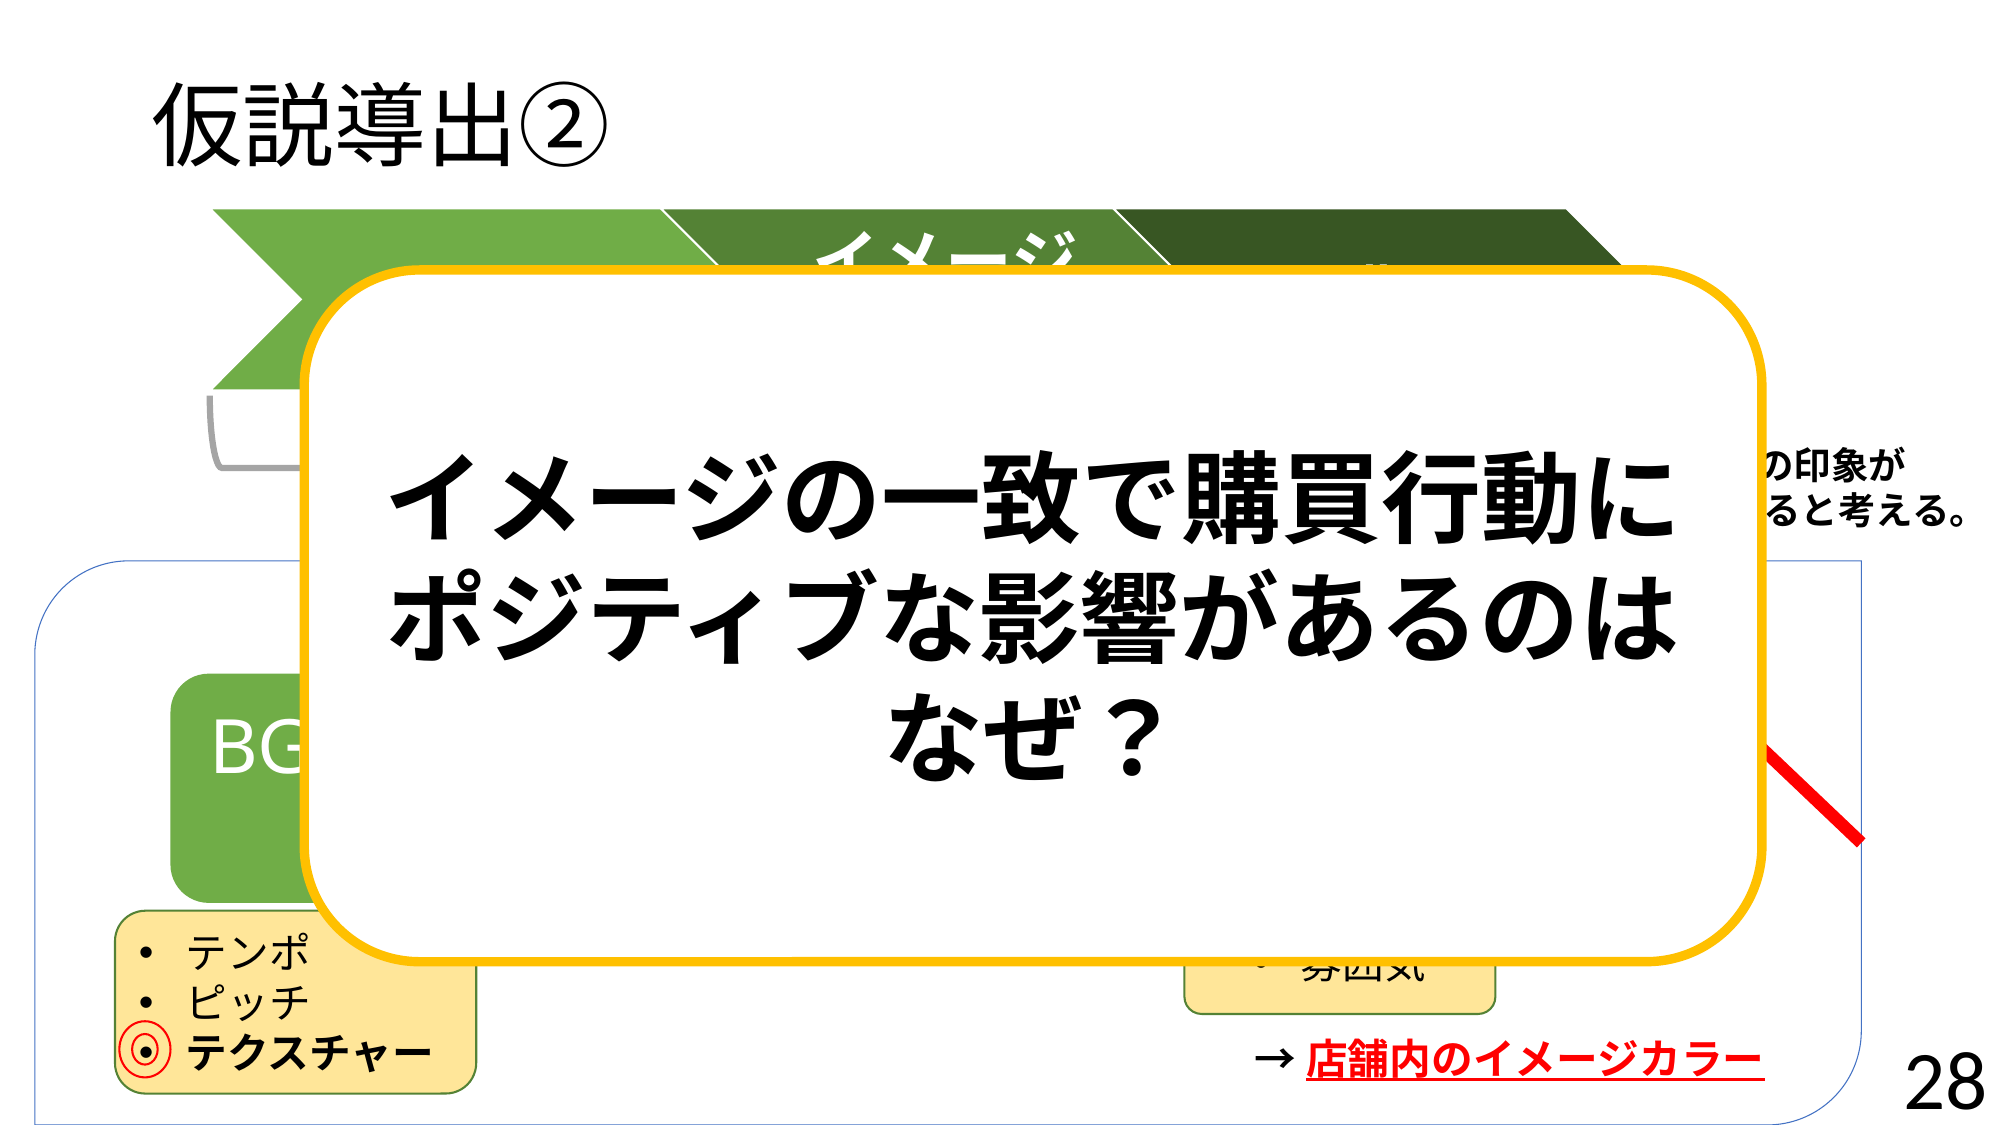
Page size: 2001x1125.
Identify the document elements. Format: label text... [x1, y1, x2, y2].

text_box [947, 390, 1340, 561]
text_box [209, 395, 303, 469]
title 仮説導出② [136, 21, 1862, 239]
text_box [114, 910, 477, 1094]
text_box [34, 560, 1862, 1125]
text_box BGMの印象と店舗（空間）の印象が 一致することで、購買につながると考える。 [1763, 434, 1983, 540]
slide_number 28 [1553, 1046, 2000, 1107]
text_box 雰囲気 [1183, 963, 1497, 1016]
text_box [209, 208, 1658, 391]
text_box →店舗内のイメージカラー [1223, 1025, 1795, 1091]
text_box イメージの一致で購買行動にポジティブな影響があるのはなぜ？ [303, 269, 1763, 963]
text_box BGMのイメージ [169, 672, 317, 904]
